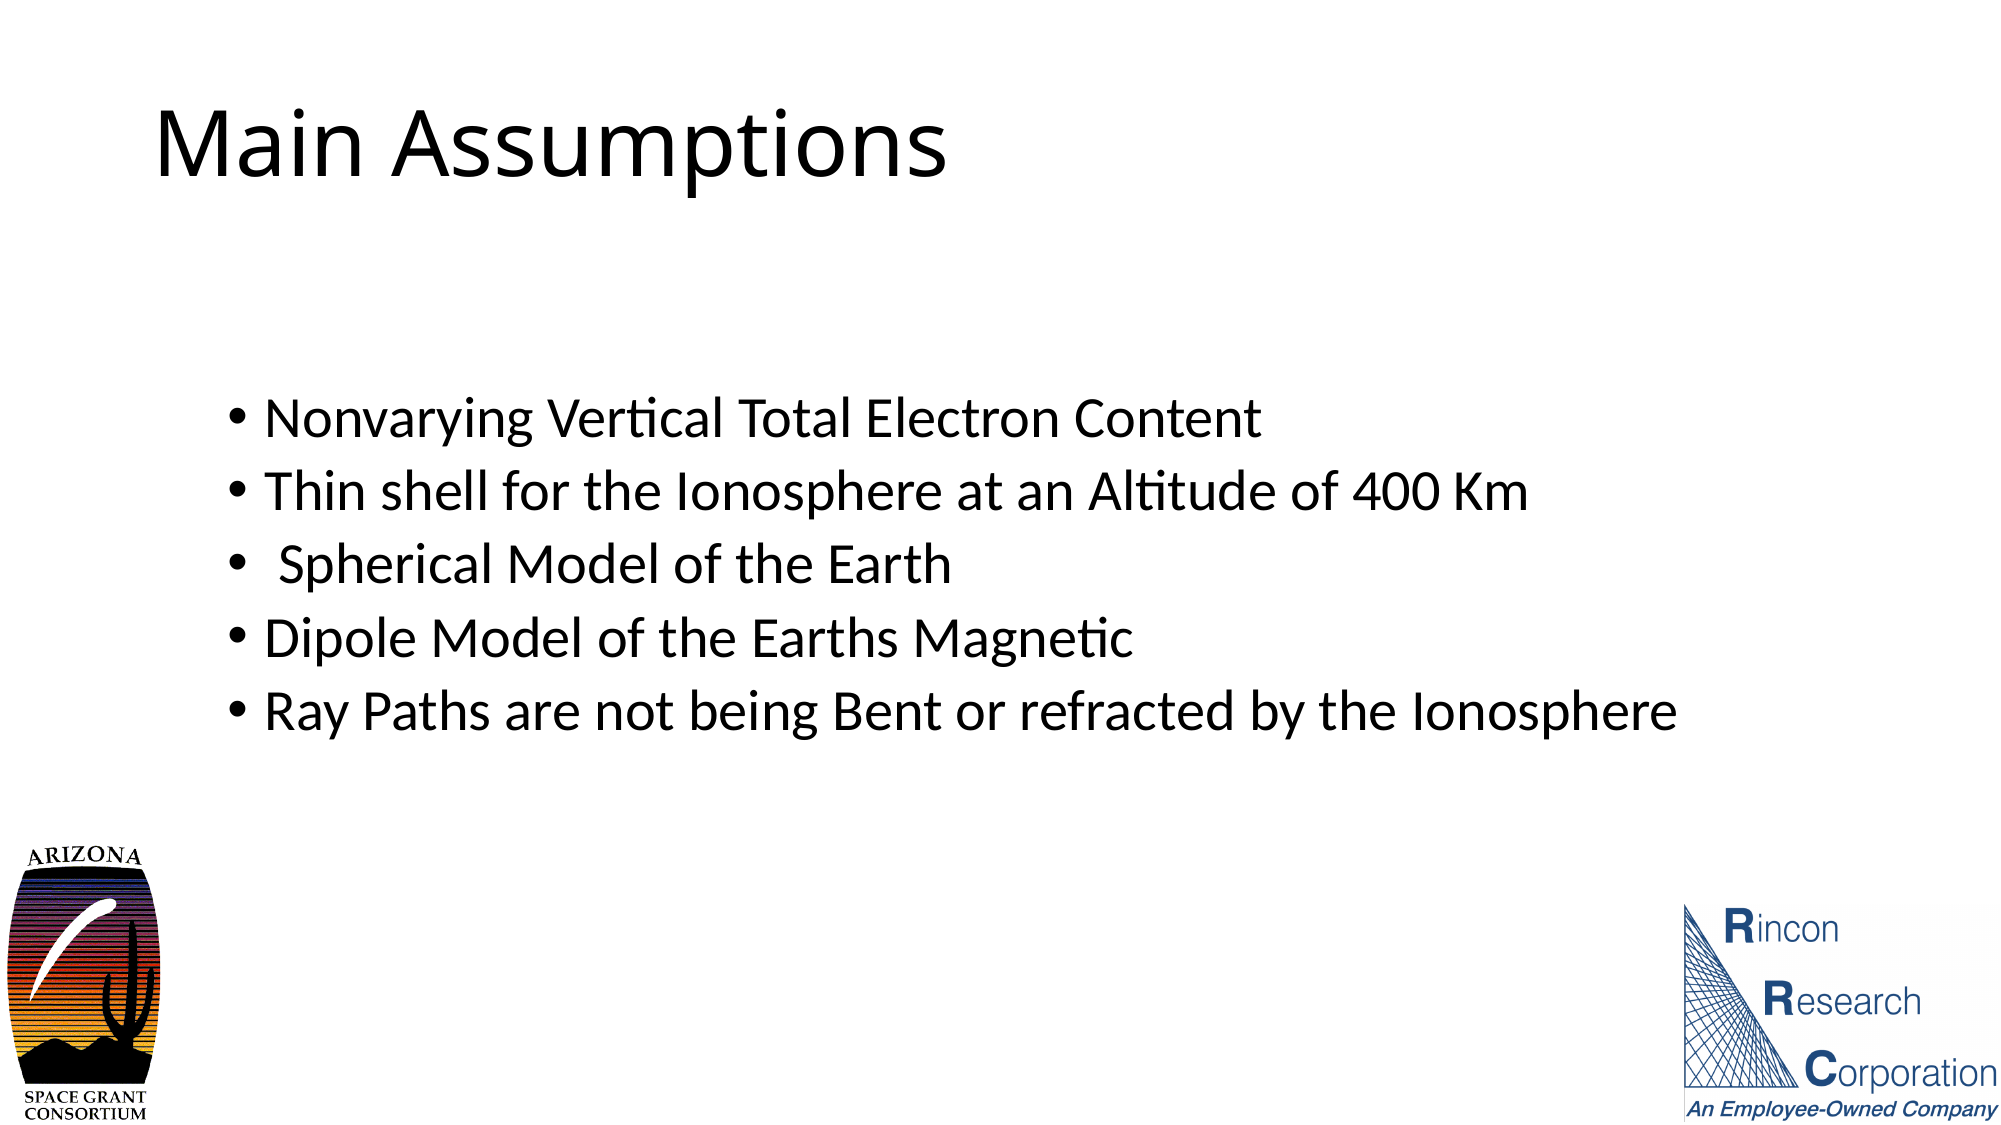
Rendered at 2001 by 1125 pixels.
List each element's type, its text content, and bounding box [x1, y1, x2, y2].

title Main Assumptions [137, 38, 1863, 256]
list Nonvarying Vertical Total Electron Content Thin shell for the Ionosphere at an Altitude of 400 Km Spherical Model of the Earth Dipole Model of the Earths Magnetic Ray Paths are not being Bent or refracted by the Ionosphere [137, 299, 1863, 1014]
picture [1684, 904, 2000, 1123]
picture [0, 840, 164, 1123]
